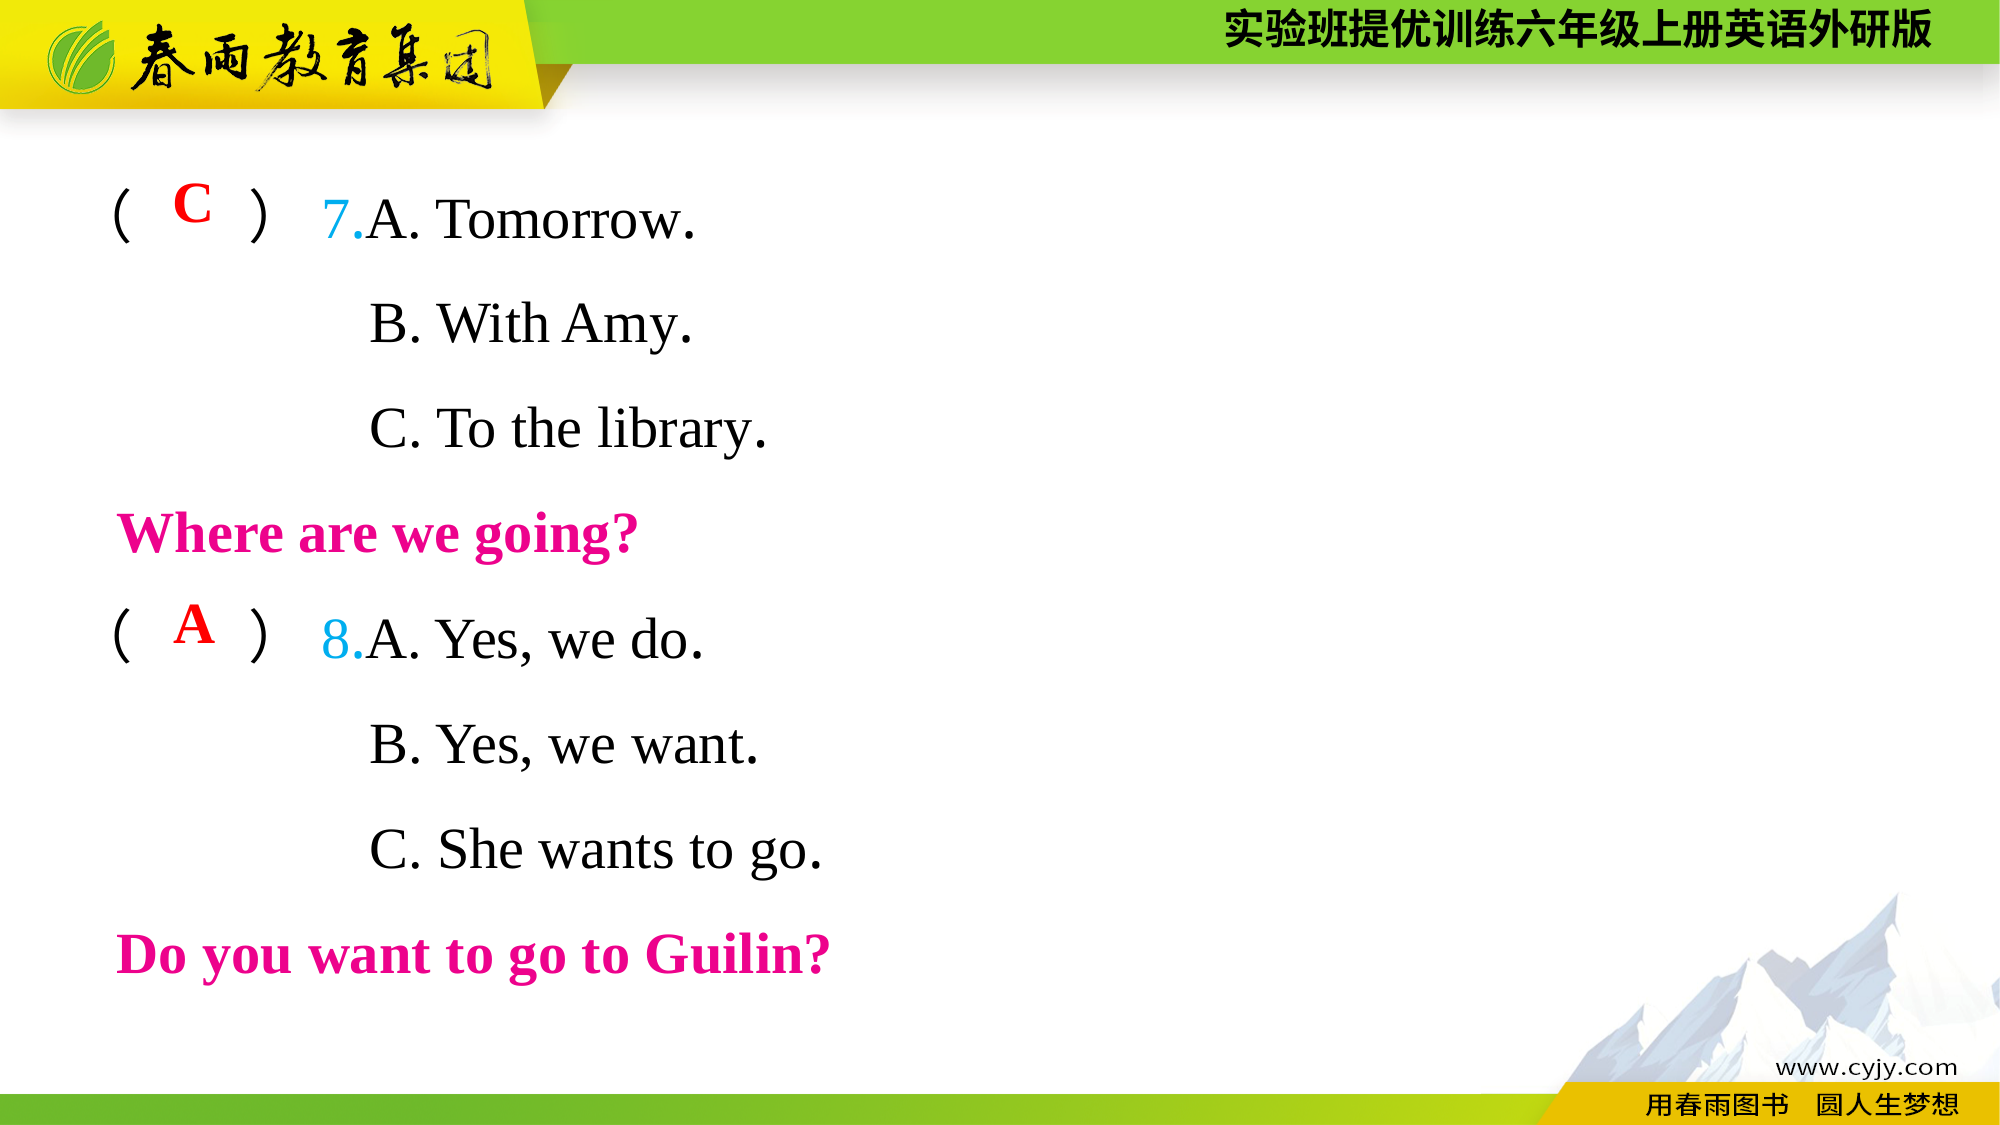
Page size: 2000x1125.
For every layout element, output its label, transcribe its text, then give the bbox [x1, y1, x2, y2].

picture [0, 0, 2000, 1125]
text_box Do you want to go to Guilin? [102, 872, 1103, 993]
text_box （ ）8.A. Yes, we do. B. Yes, we want. C. She wants to go. [59, 558, 1944, 888]
text_box Where are we going? [102, 452, 1103, 558]
text_box C [158, 156, 244, 242]
text_box A [159, 577, 244, 663]
list （ ）7.A. Tomorrow. B. With Amy. C. To the library. [59, 137, 1944, 457]
